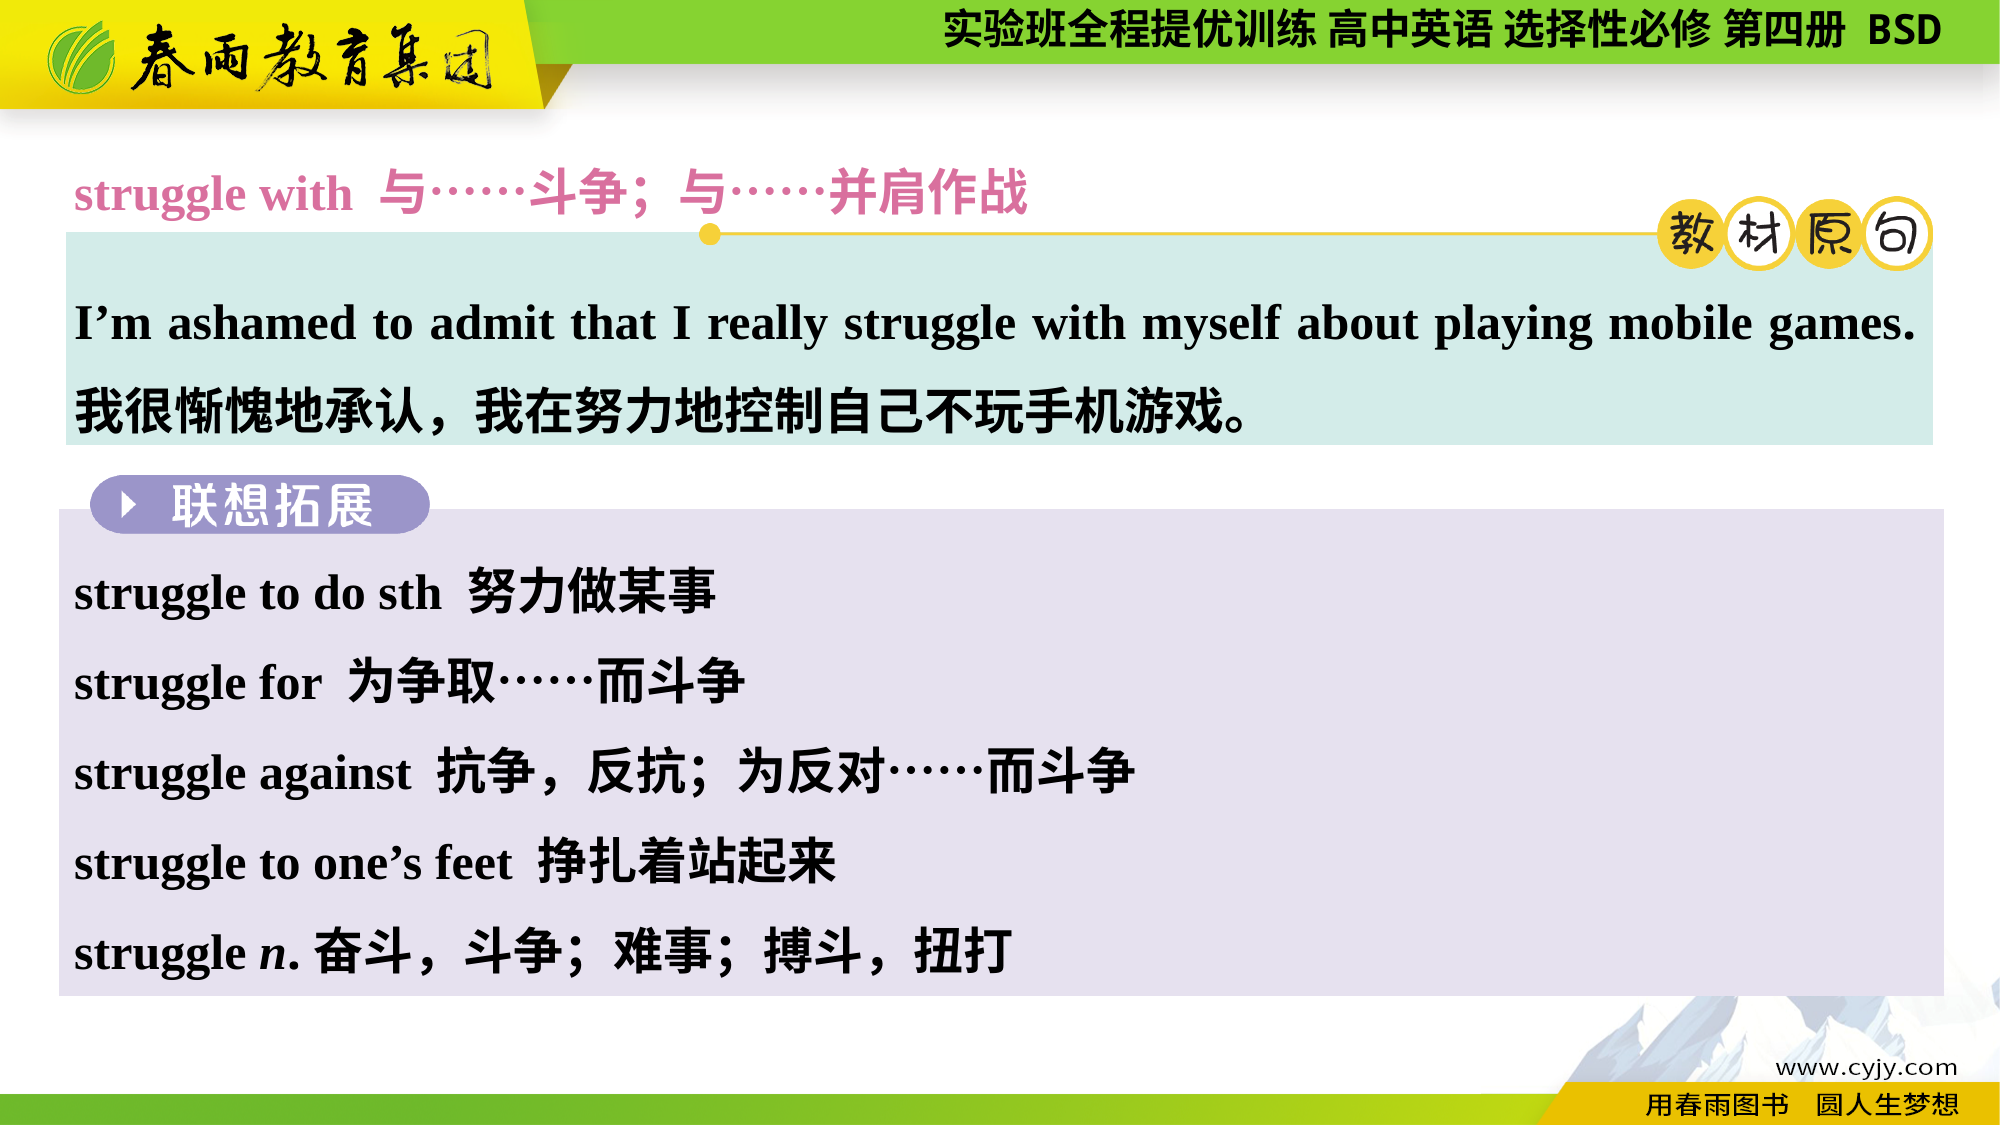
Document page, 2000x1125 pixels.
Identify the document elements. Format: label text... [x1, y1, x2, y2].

picture [0, 0, 2000, 1125]
list struggle with 与……斗争；与……并肩作战 I’m ashamed to admit that I really struggle with myself about playing mobile games.我很惭愧地承认，我在努力地控制自己不玩手机游戏。 struggle to do sth 努力做某事 struggle for 为争取……而斗争 struggle against 抗争，反抗；为反对……而斗争 struggle to one’s feet 挣扎着站起来 struggle n.奋斗，斗争；难事；搏斗，扭打 [59, 122, 1944, 507]
